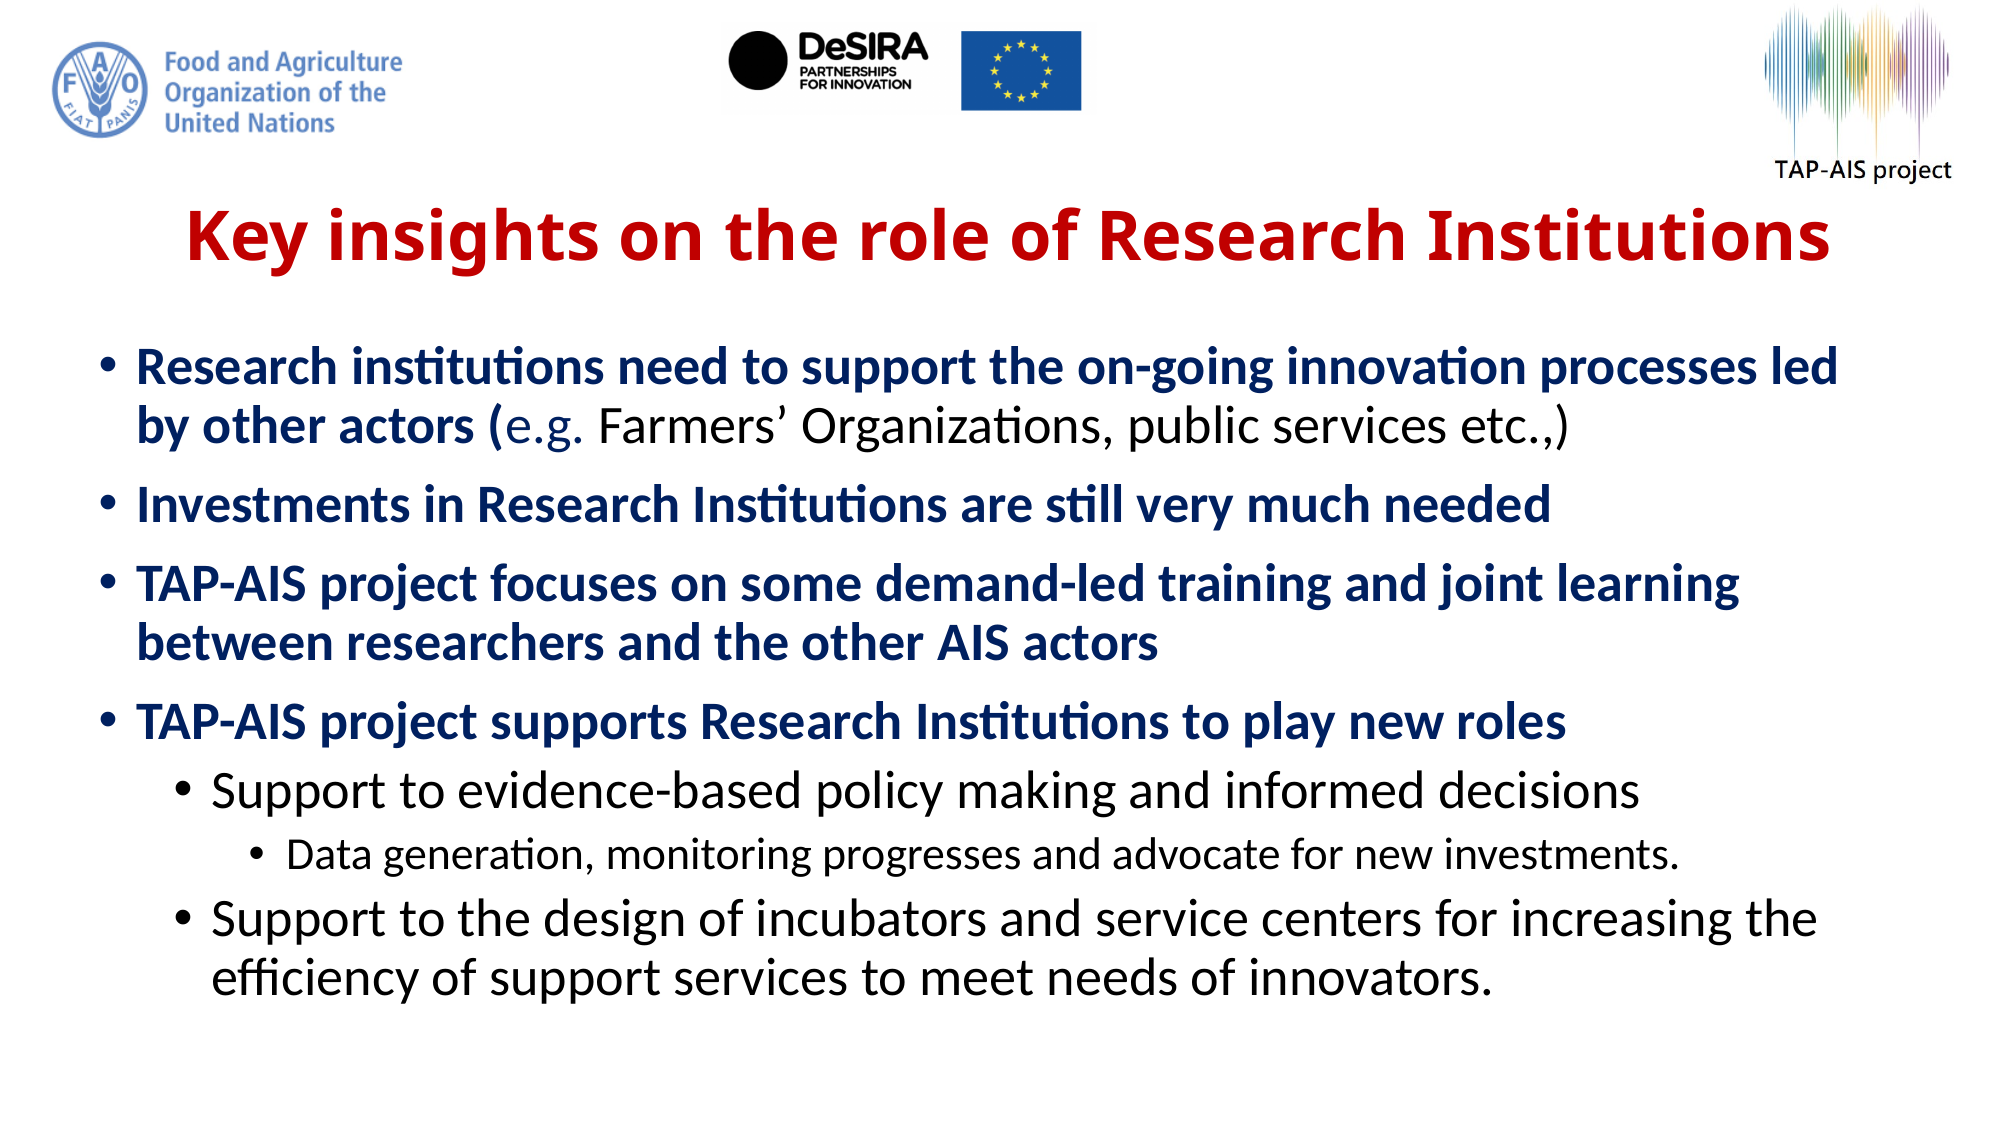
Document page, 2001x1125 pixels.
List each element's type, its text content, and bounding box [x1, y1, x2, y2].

list Research institutions need to support the on-going innovation processes led by other actors (e.g. Farmers’ Organizations, public services etc.,) Investments in Research Institutions are still very much needed TAP-AIS project focuses on some demand-led training and joint learning between researchers and the other AIS actors TAP-AIS project supports Research Institutions to play new roles Support to evidence-based policy making and informed decisions Data generation, monitoring progresses and advocate for new investments. Support to the design of incubators and service centers for increasing the efficiency of support services to meet needs of innovators. [83, 330, 1862, 1068]
picture [12, 7, 441, 179]
picture [1742, 0, 2000, 198]
picture [721, 22, 1097, 115]
title Key insights on the role of Research Institutions [169, 164, 1895, 307]
